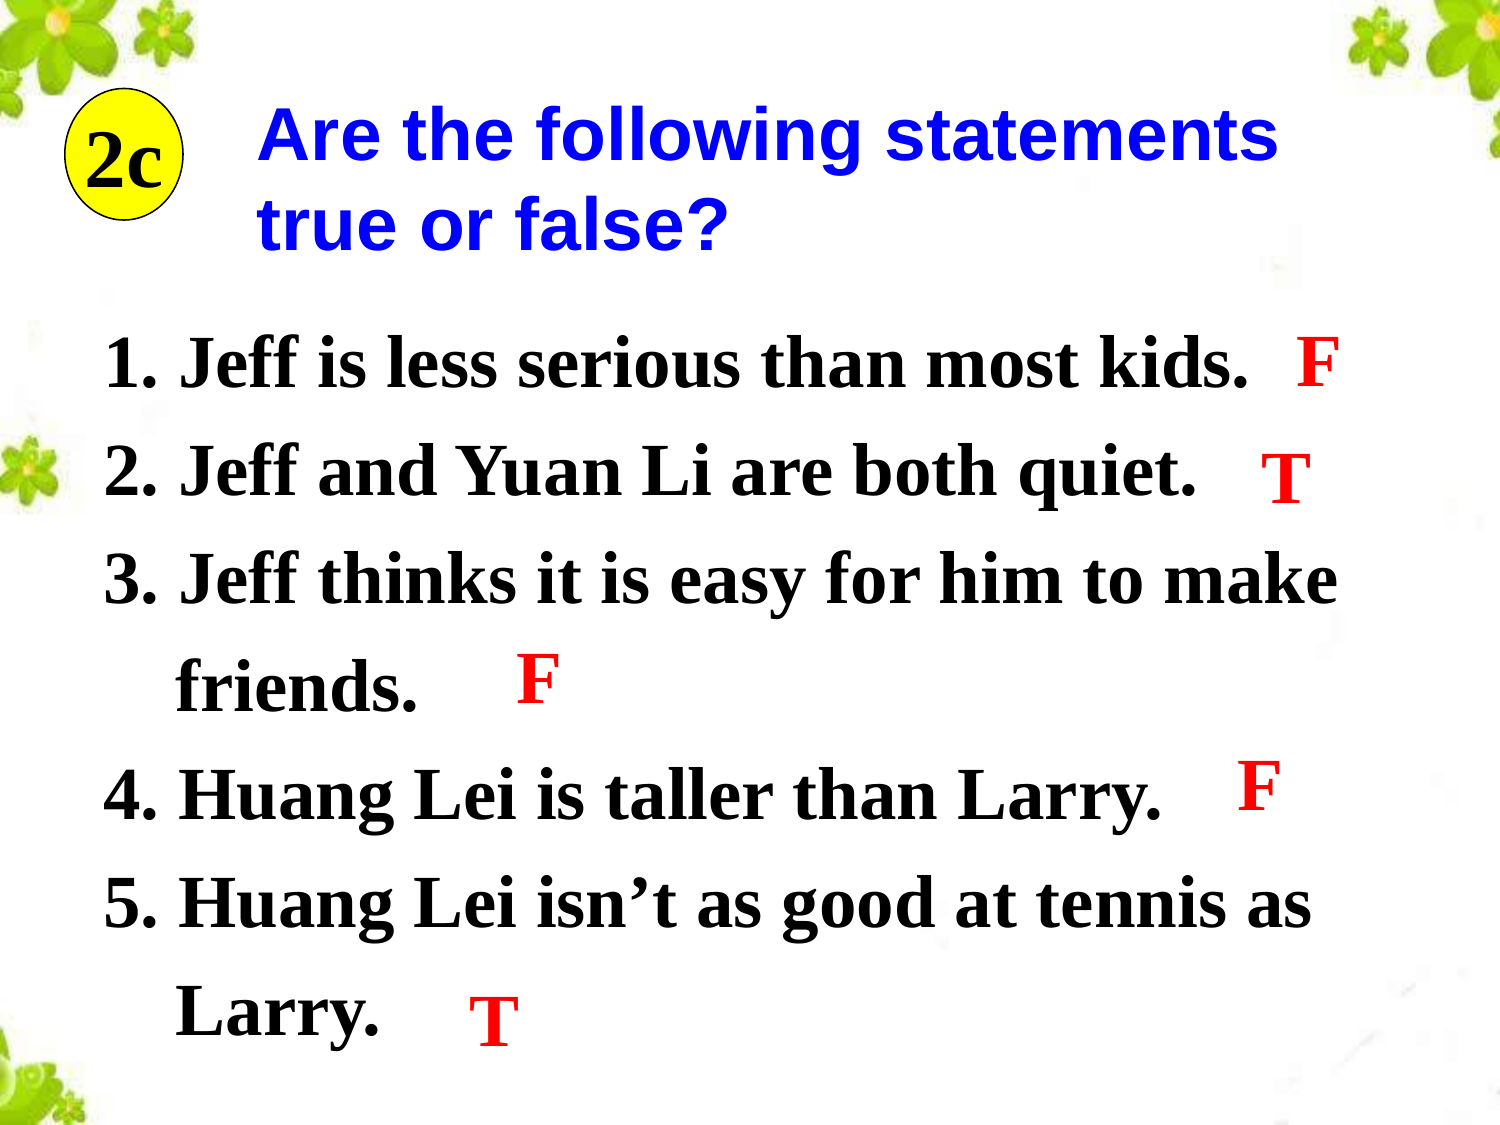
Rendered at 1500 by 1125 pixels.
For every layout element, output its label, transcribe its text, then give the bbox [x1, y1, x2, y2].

text_box F [501, 621, 596, 727]
text_box 2c [64, 88, 184, 221]
text_box T [454, 964, 573, 1069]
text_box F [1222, 727, 1317, 833]
text_box T [1246, 420, 1365, 526]
text_box F [1281, 303, 1471, 409]
picture [0, 0, 1500, 1125]
text_box 1. Jeff is less serious than most kids. 2. Jeff and Yuan Li are both quiet. 3. Jeff thinks it is easy for him to make friends. 4. Huang Lei is taller than Larry. 5. Huang Lei isn’t as good at tennis as Larry. [88, 286, 1394, 1058]
text_box Are the following statements true or false? [241, 78, 1376, 274]
